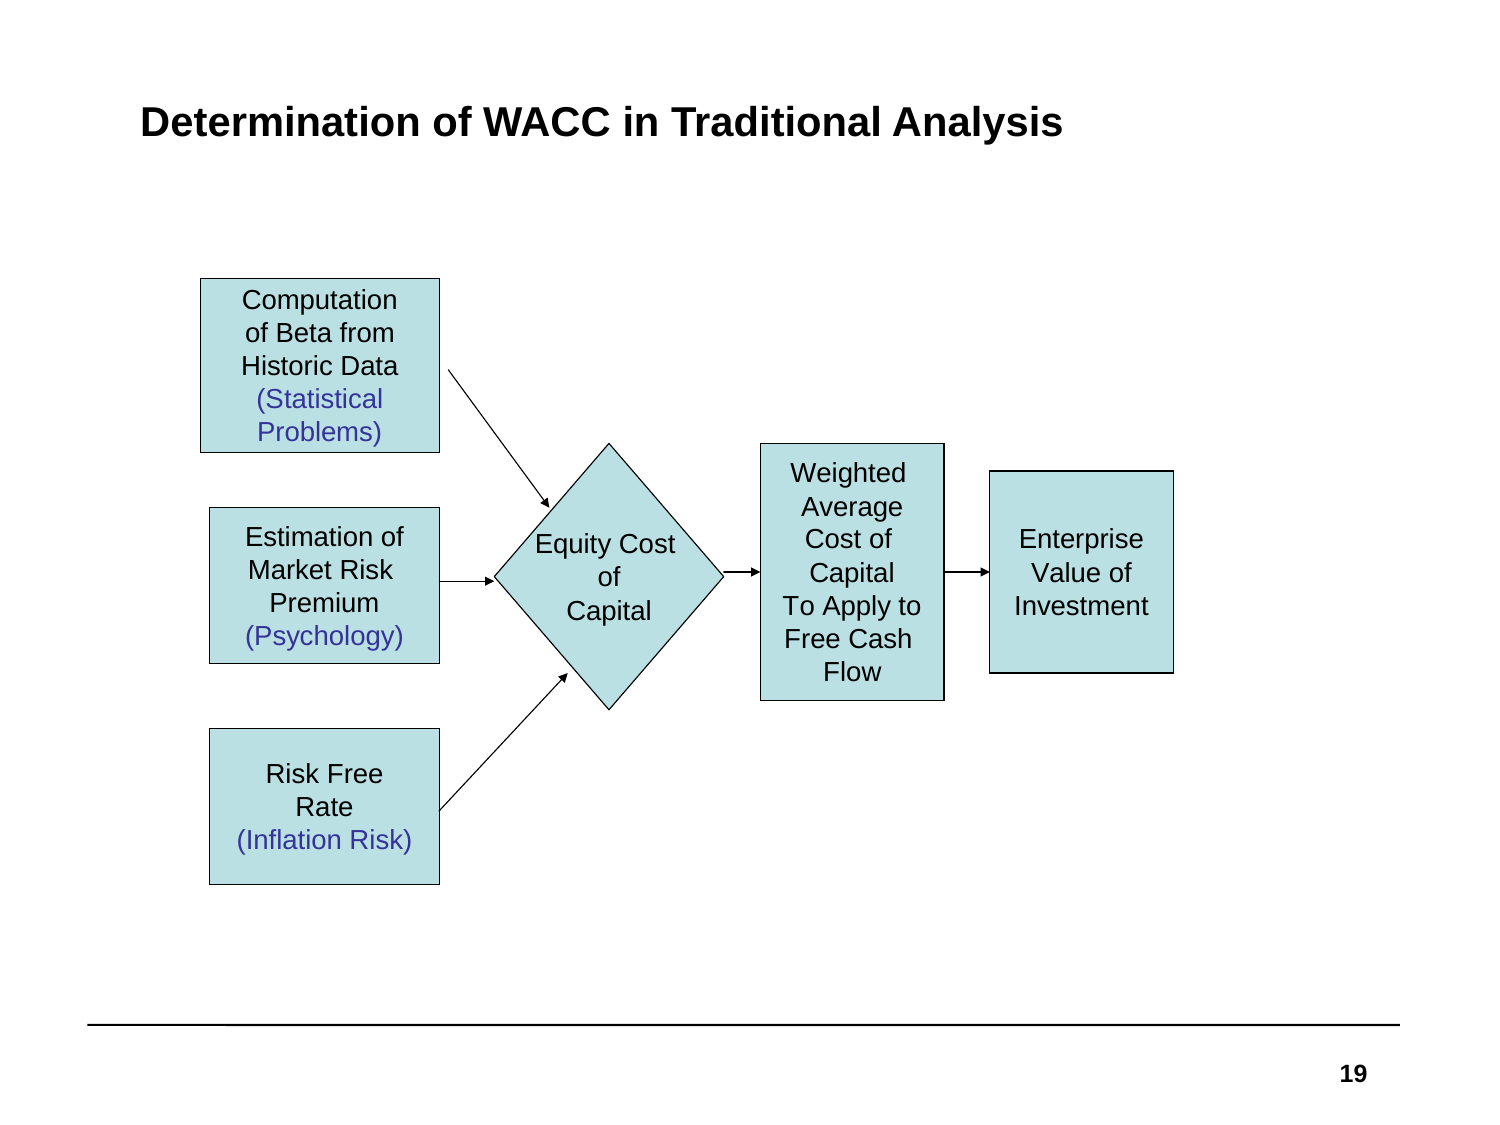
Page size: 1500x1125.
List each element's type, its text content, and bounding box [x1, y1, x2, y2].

title Determination of WACC in Traditional Analysis [125, 87, 1375, 225]
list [199, 277, 1176, 887]
